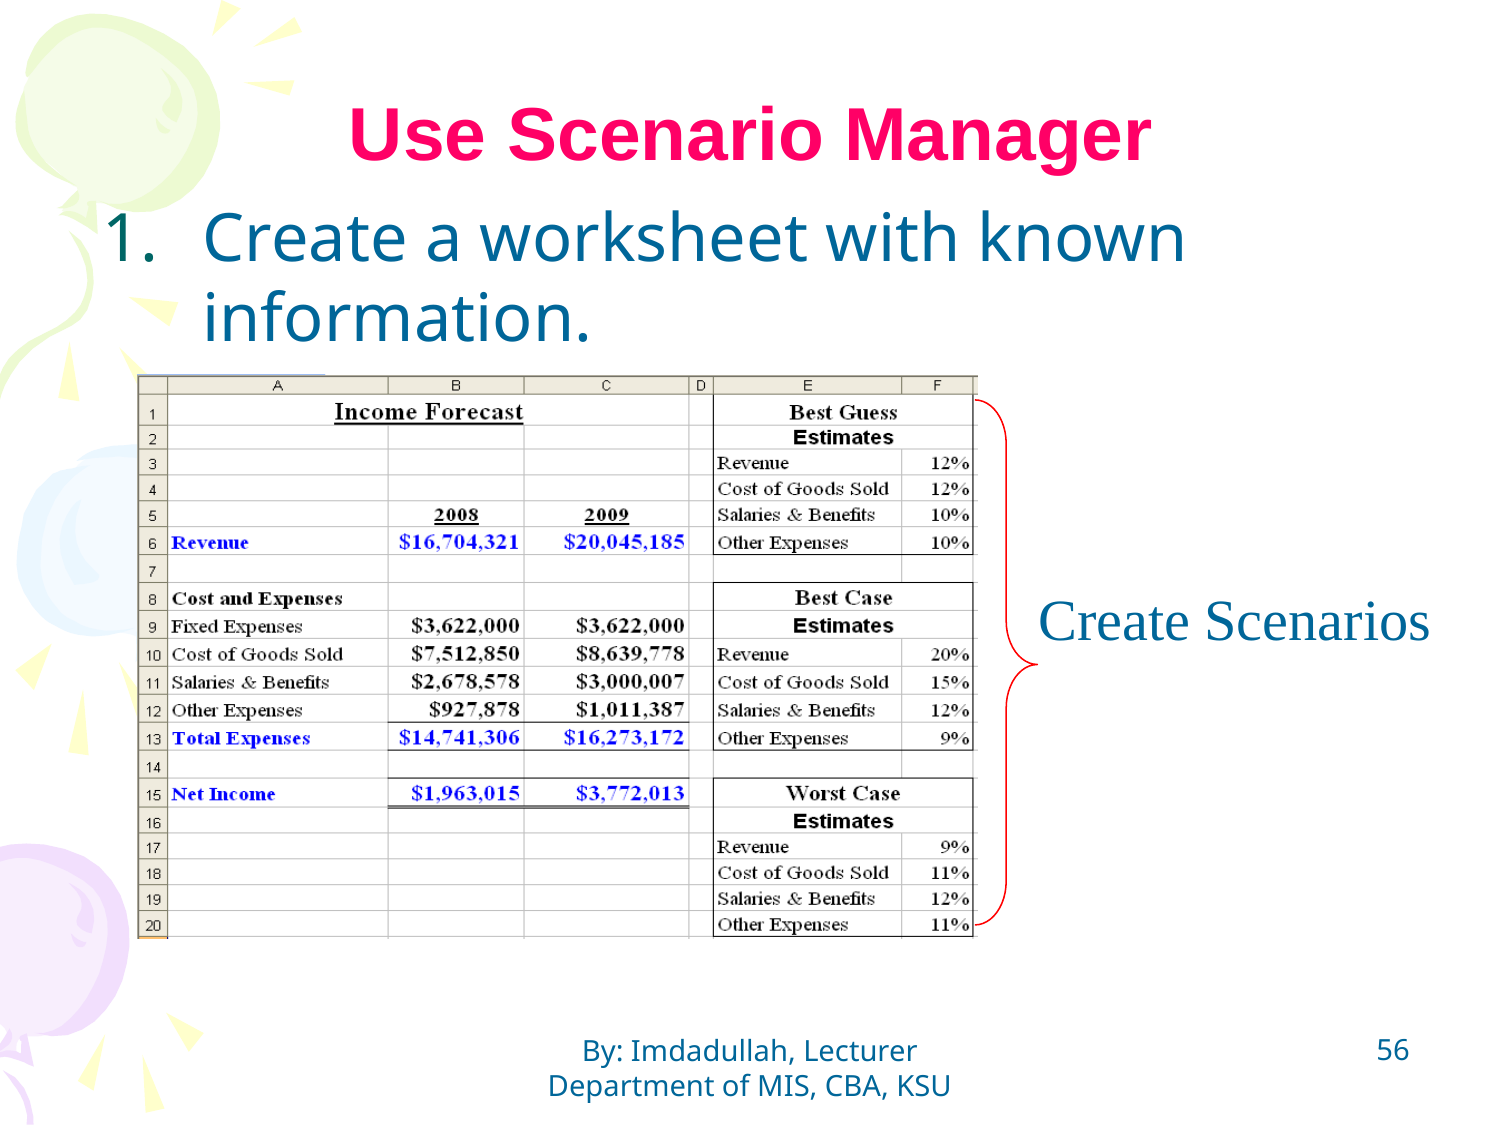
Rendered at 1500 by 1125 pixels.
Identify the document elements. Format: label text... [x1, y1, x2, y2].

text_box Use Scenario Manager [74, 62, 1428, 183]
footer By: Imdadullah, Lecturer Department of MIS, CBA, KSU [512, 1024, 988, 1101]
text_box Create Scenarios [1019, 575, 1450, 660]
text_box [982, 401, 1038, 924]
slide_number 56 [1074, 1023, 1426, 1100]
picture [137, 374, 978, 940]
list Create a worksheet with known information. [87, 187, 1438, 919]
